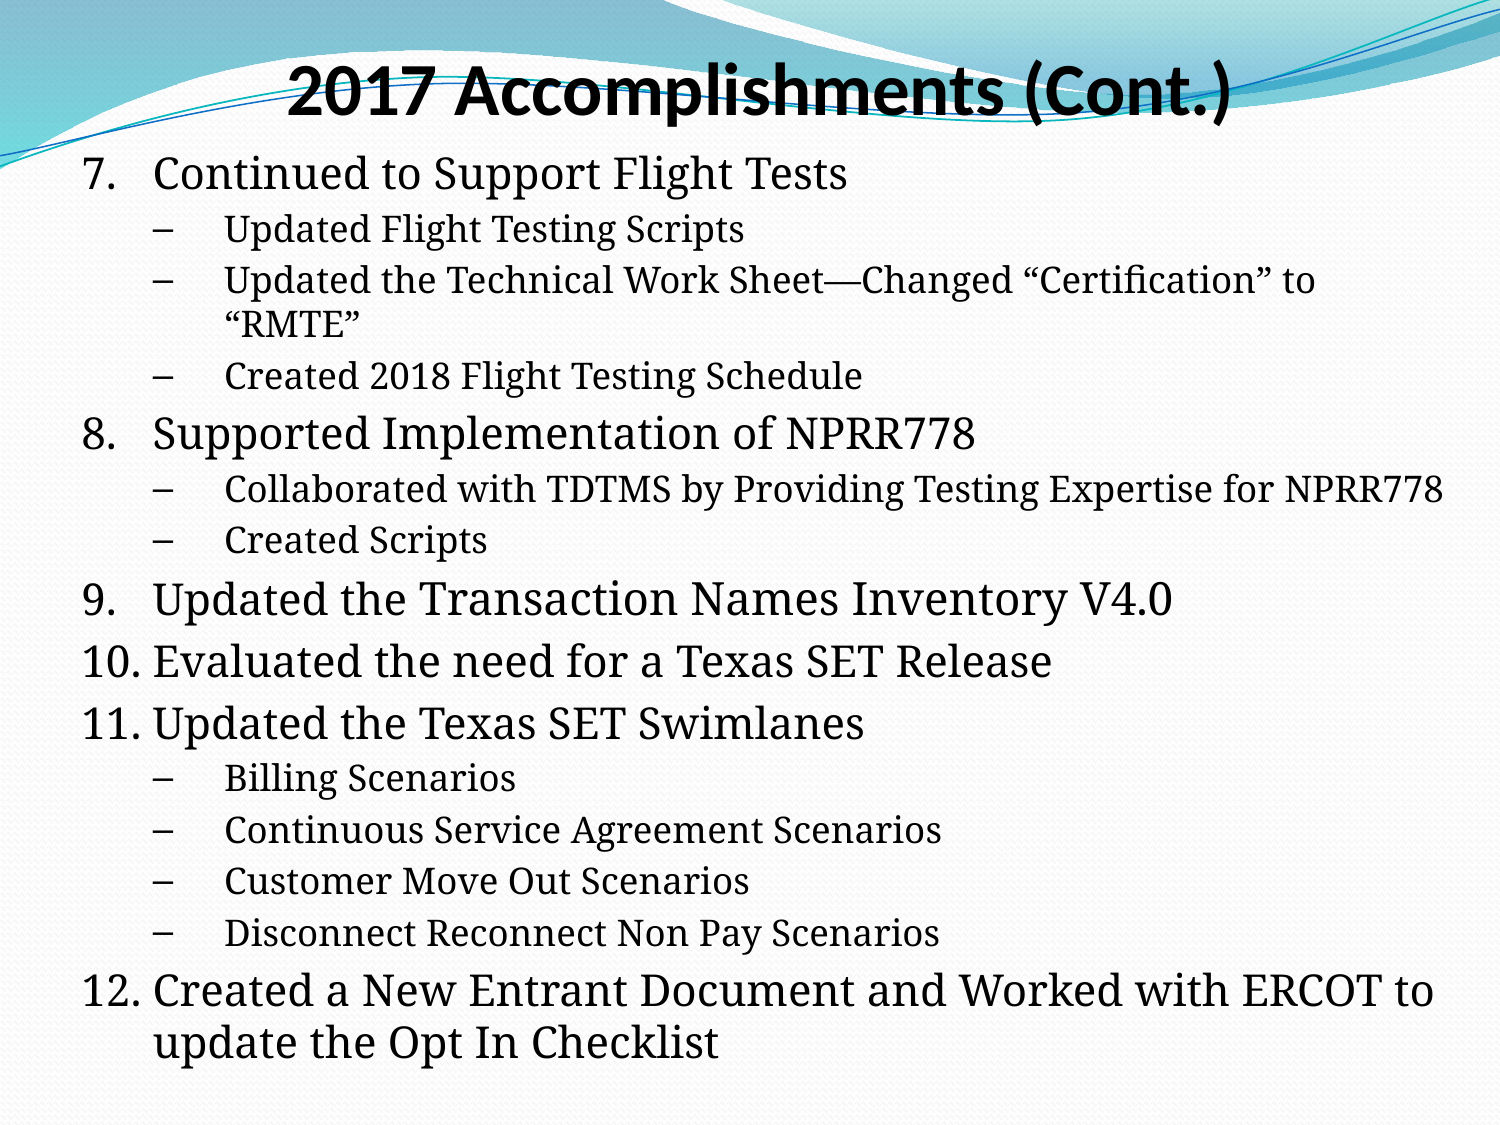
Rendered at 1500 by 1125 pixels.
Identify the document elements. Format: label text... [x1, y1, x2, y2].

text_box Continued to Support Flight Tests Updated Flight Testing Scripts Updated the Technical Work Sheet—Changed “Certification” to “RMTE” Created 2018 Flight Testing Schedule Supported Implementation of NPRR778 Collaborated with TDTMS by Providing Testing Expertise for NPRR778 Created Scripts Updated the Transaction Names Inventory V4.0 Evaluated the need for a Texas SET Release Updated the Texas SET Swimlanes Billing Scenarios Continuous Service Agreement Scenarios Customer Move Out Scenarios Disconnect Reconnect Non Pay Scenarios Created a New Entrant Document and Worked with ERCOT to update the Opt In Checklist [66, 138, 1468, 1125]
text_box 2017 Accomplishments (Cont.) [62, 32, 1459, 138]
